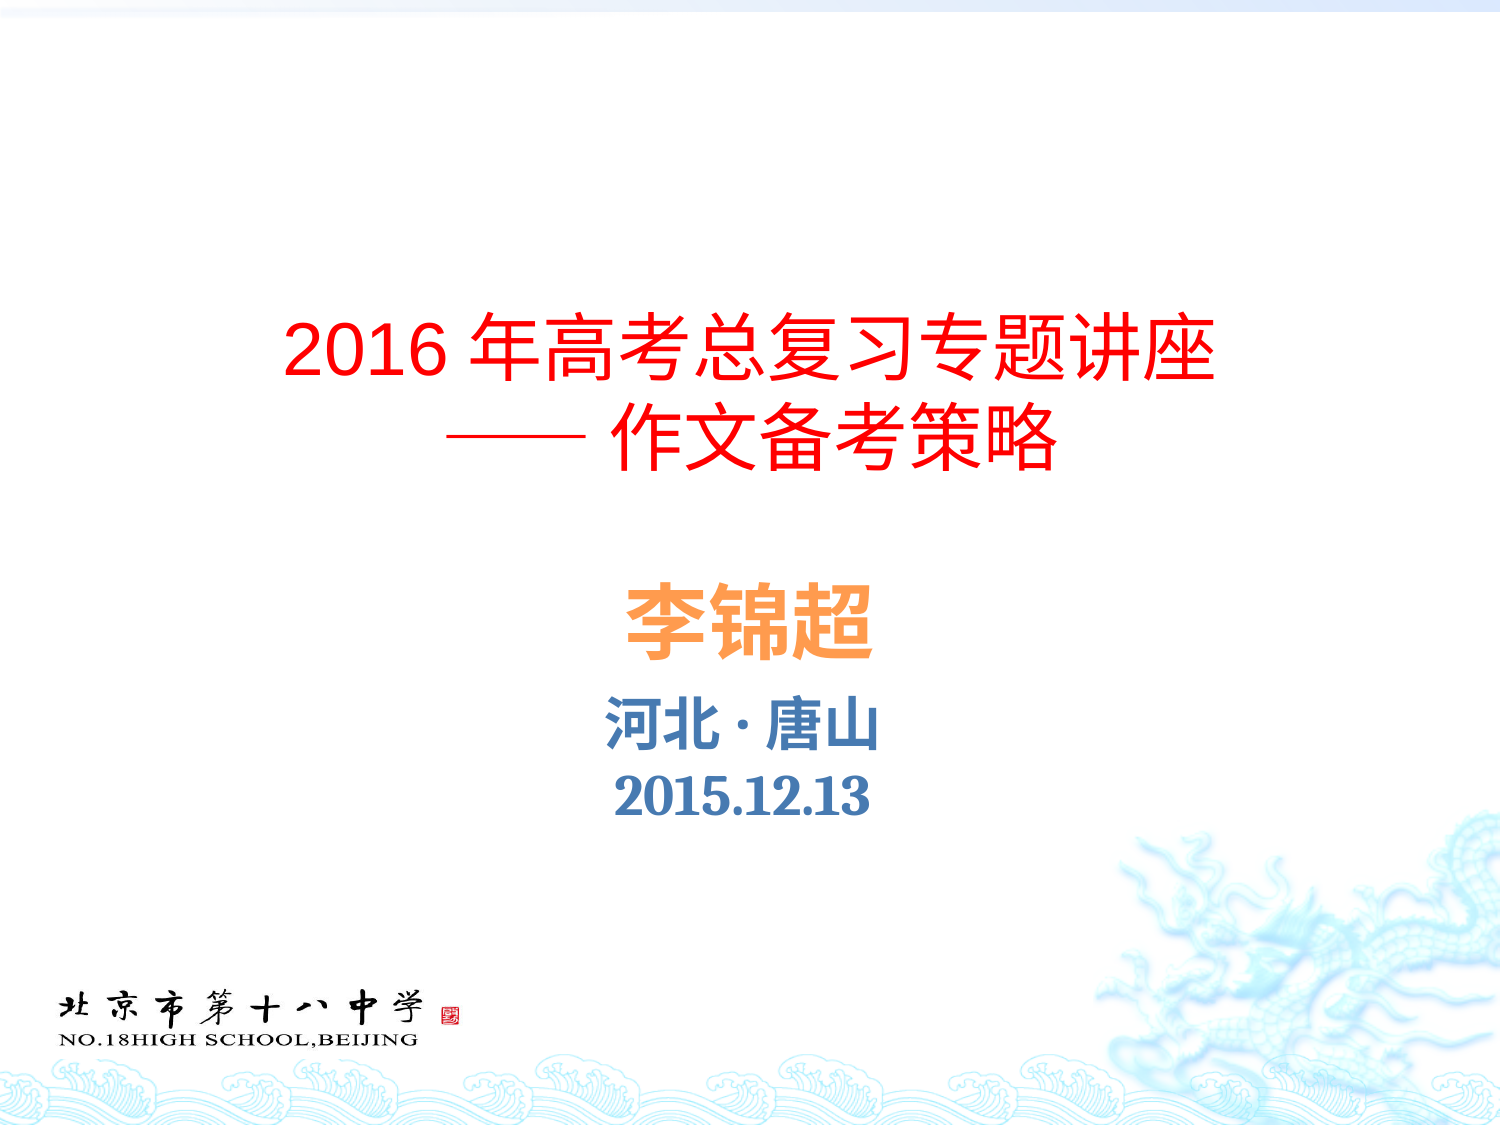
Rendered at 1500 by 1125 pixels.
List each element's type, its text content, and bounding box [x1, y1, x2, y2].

text_box 河北·唐山 2015.12.13 [589, 679, 897, 835]
picture [0, 984, 516, 1059]
text_box 2016年高考总复习专题讲座 ——作文备考策略 李锦超 [0, 292, 1500, 813]
